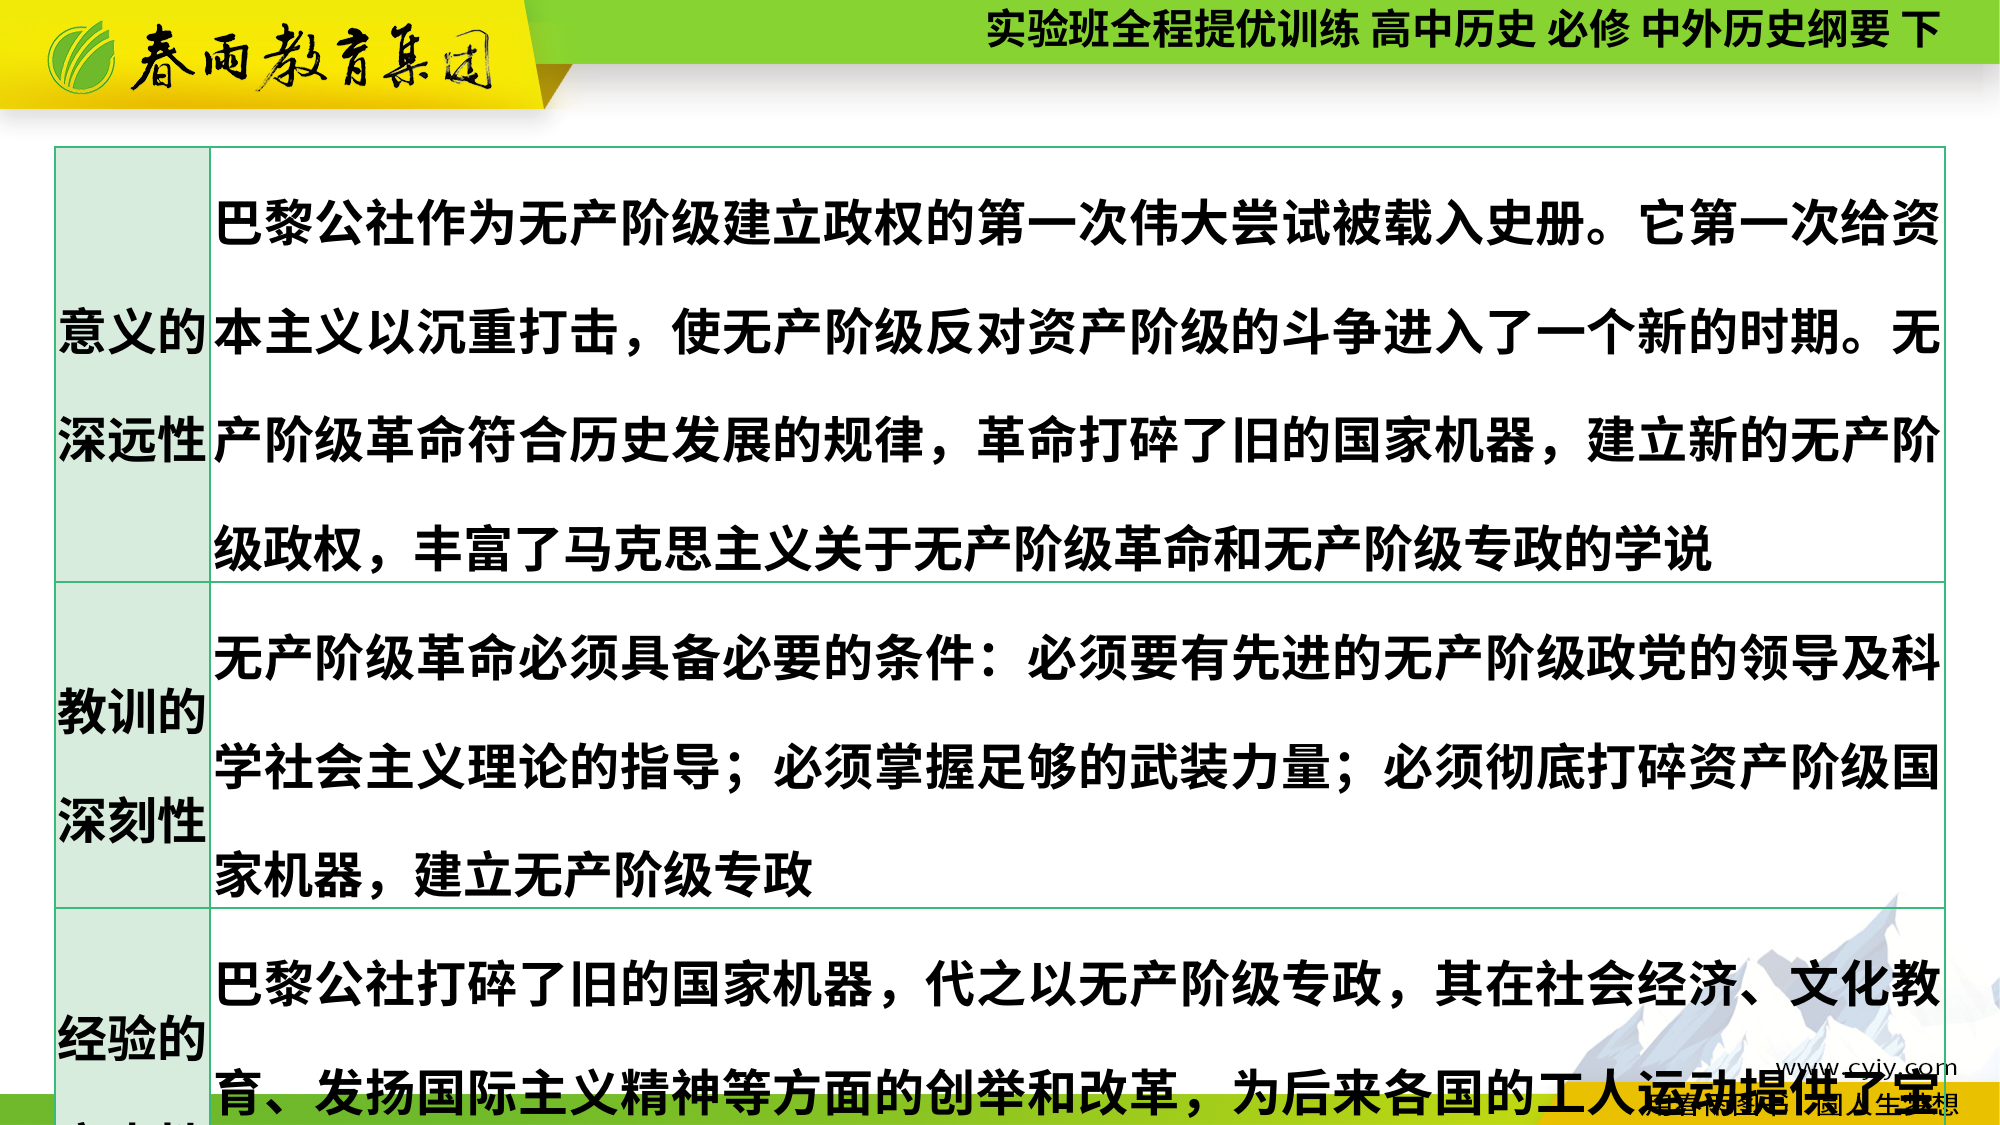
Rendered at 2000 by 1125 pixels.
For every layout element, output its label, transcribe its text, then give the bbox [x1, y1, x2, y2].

table_cell 巴黎公社打碎了旧的国家机器，代之以无产阶级专政，其在社会经济、文化教育、发扬国际主义精神等方面的创举和改革，为后来各国的工人运动提供了宝贵的经验 [211, 909, 1944, 1125]
table_cell 经验的 宝贵性 [56, 909, 209, 1125]
table_header 意义的 深远性 [56, 148, 209, 581]
table_header 巴黎公社作为无产阶级建立政权的第一次伟大尝试被载入史册。它第一次给资本主义以沉重打击，使无产阶级反对资产阶级的斗争进入了一个新的时期。无产阶级革命符合历史发展的规律，革命打碎了旧的国家机器，建立新的无产阶级政权，丰富了马克思主义关于无产阶级革命和无产阶级专政的学说 [211, 148, 1944, 581]
table_cell 无产阶级革命必须具备必要的条件：必须要有先进的无产阶级政党的领导及科学社会主义理论的指导；必须掌握足够的武装力量；必须彻底打碎资产阶级国家机器，建立无产阶级专政 [211, 583, 1944, 907]
picture [0, 0, 2000, 1125]
table_cell 教训的 深刻性 [56, 583, 209, 907]
